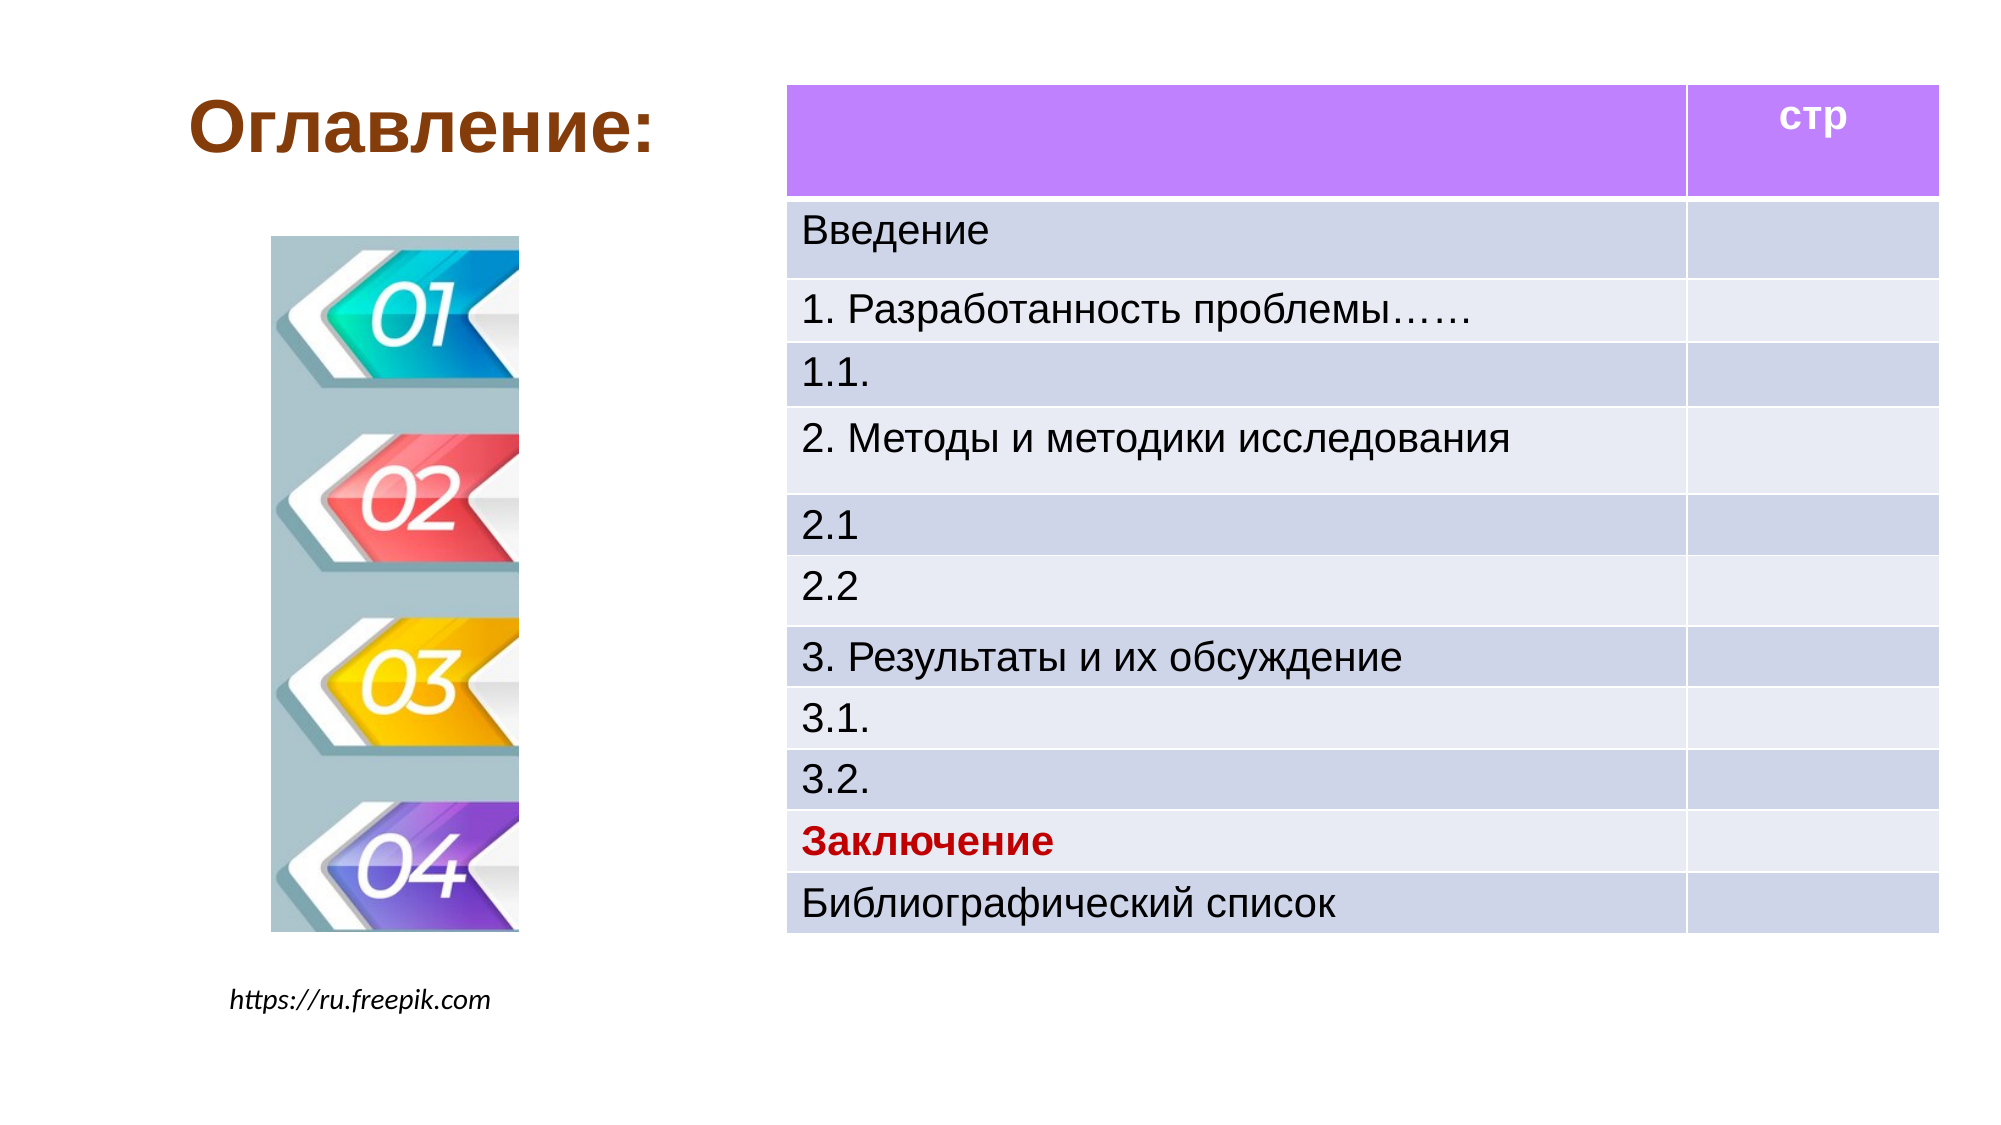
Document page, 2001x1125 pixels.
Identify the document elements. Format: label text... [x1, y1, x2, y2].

table_cell [1688, 688, 1939, 748]
table_cell 2.1 [787, 495, 1686, 555]
table_cell [1688, 750, 1939, 809]
table_cell Библиографический список [787, 873, 1686, 933]
table_cell 3.2. [787, 750, 1686, 809]
table_header стр [1688, 85, 1939, 196]
text_box Оглавление: [45, 32, 801, 225]
table_cell 2.2 [787, 556, 1686, 625]
table_cell [1688, 280, 1939, 341]
table_cell [1688, 873, 1939, 933]
table_cell 3.1. [787, 688, 1686, 748]
picture [271, 236, 519, 932]
table_cell [1688, 202, 1939, 278]
table_cell Заключение [787, 811, 1686, 871]
text_box https://ru.freepik.com [56, 972, 665, 1023]
table_cell [1688, 343, 1939, 406]
table_cell [1688, 811, 1939, 871]
table_cell [1688, 556, 1939, 625]
table_cell 1.1. [787, 343, 1686, 406]
table_cell 1. Разработанность проблемы…… [787, 280, 1686, 341]
table_cell 3. Результаты и их обсуждение [787, 627, 1686, 686]
table_header [787, 85, 1686, 196]
table_cell 2. Методы и методики исследования [787, 408, 1686, 493]
table_cell Введение [787, 202, 1686, 278]
table_cell [1688, 495, 1939, 555]
table_cell [1688, 627, 1939, 686]
table_cell [1688, 408, 1939, 493]
